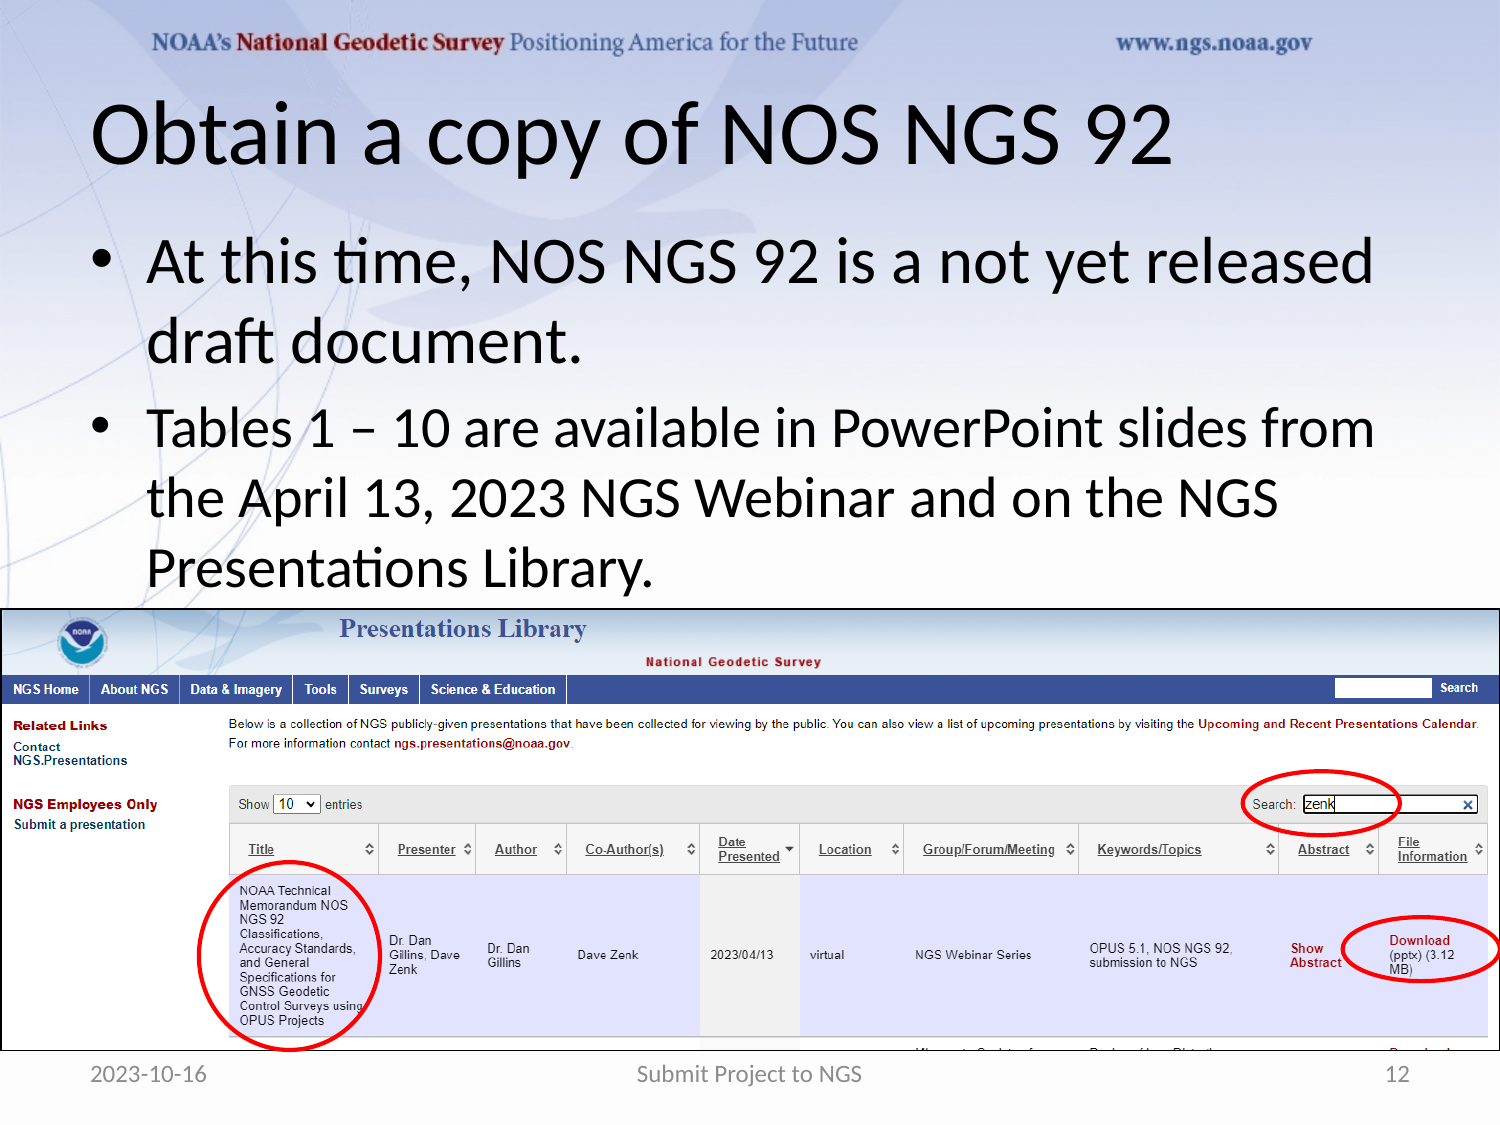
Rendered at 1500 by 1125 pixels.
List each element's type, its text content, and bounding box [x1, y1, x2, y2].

title Obtain a copy of NOS NGS 92 [74, 74, 1426, 181]
slide_number 12 [1074, 1058, 1425, 1103]
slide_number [75, 1058, 425, 1103]
footer Submit Project to NGS [512, 1058, 988, 1103]
picture [0, 0, 1500, 1125]
list At this time, NOS NGS 92 is a not yet released draft document. Tables 1 – 10 are available in PowerPoint slides from the April 13, 2023 NGS Webinar and on the NGS Presentations Library. [74, 209, 1426, 606]
